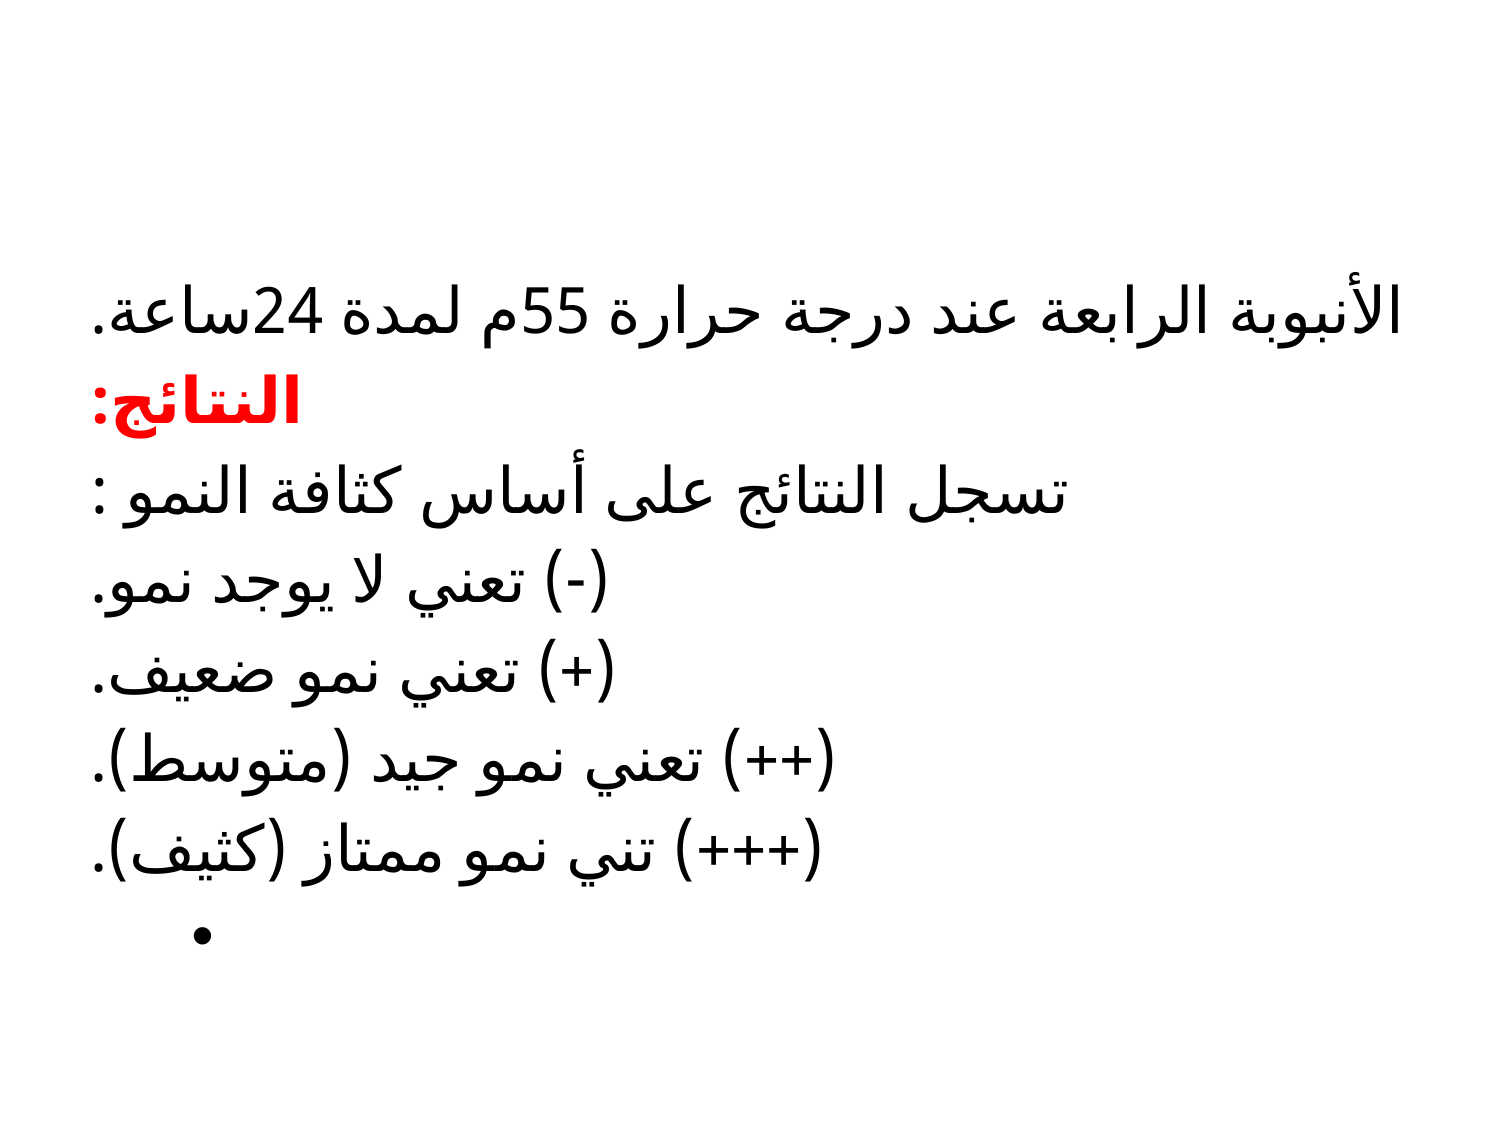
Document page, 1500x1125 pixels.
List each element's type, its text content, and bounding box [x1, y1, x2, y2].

list الأنبوبة الرابعة عند درجة حرارة 55م لمدة 24ساعة. النتائج: تسجل النتائج على أساس كثافة النمو : (-) تعني لا يوجد نمو. (+) تعني نمو ضعيف. (++) تعني نمو جيد (متوسط). (+++) تني نمو ممتاز (كثيف). [75, 262, 1425, 1005]
